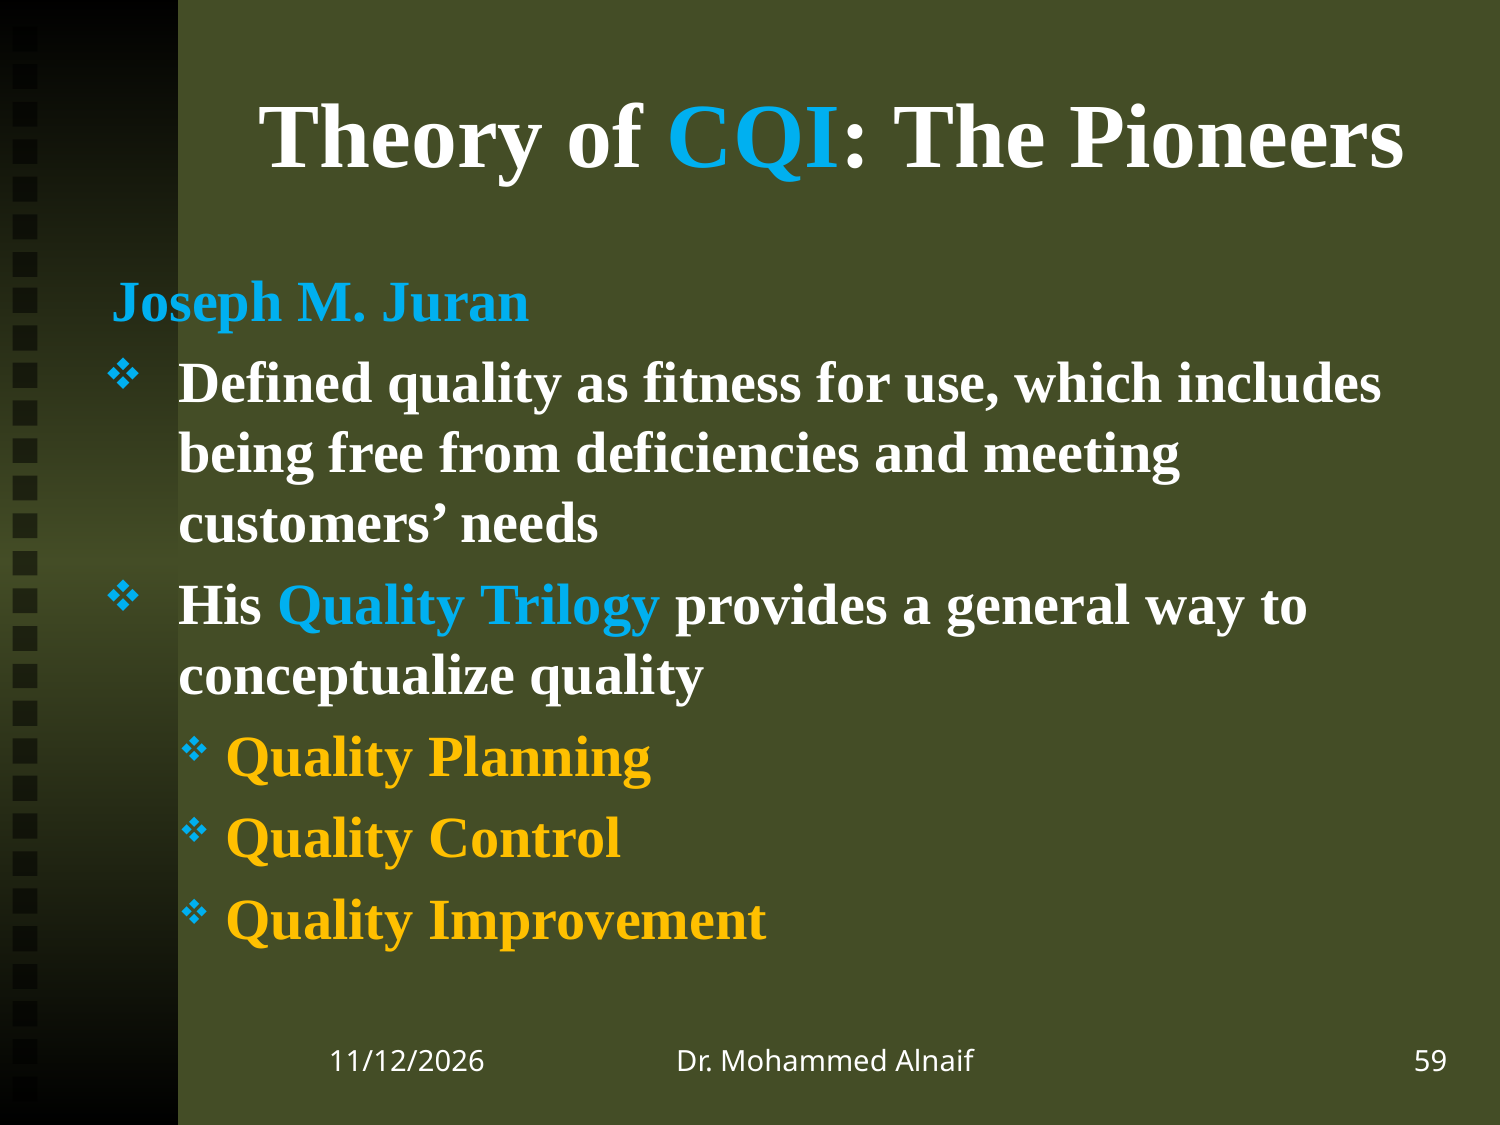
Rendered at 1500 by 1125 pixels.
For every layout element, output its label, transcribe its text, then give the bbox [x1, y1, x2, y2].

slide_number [187, 1024, 501, 1101]
title Theory of CQI: The Pioneers [194, 42, 1471, 221]
slide_number 59 [1149, 1024, 1463, 1101]
subtitle Joseph M. Juran Defined quality as fitness for use, which includes being free from deficiencies and meeting customers’ needs His Quality Trilogy provides a general way to conceptualize quality Quality Planning Quality Control Quality Improvement [88, 255, 1448, 1012]
footer Dr. Mohammed Alnaif [587, 1024, 1063, 1101]
